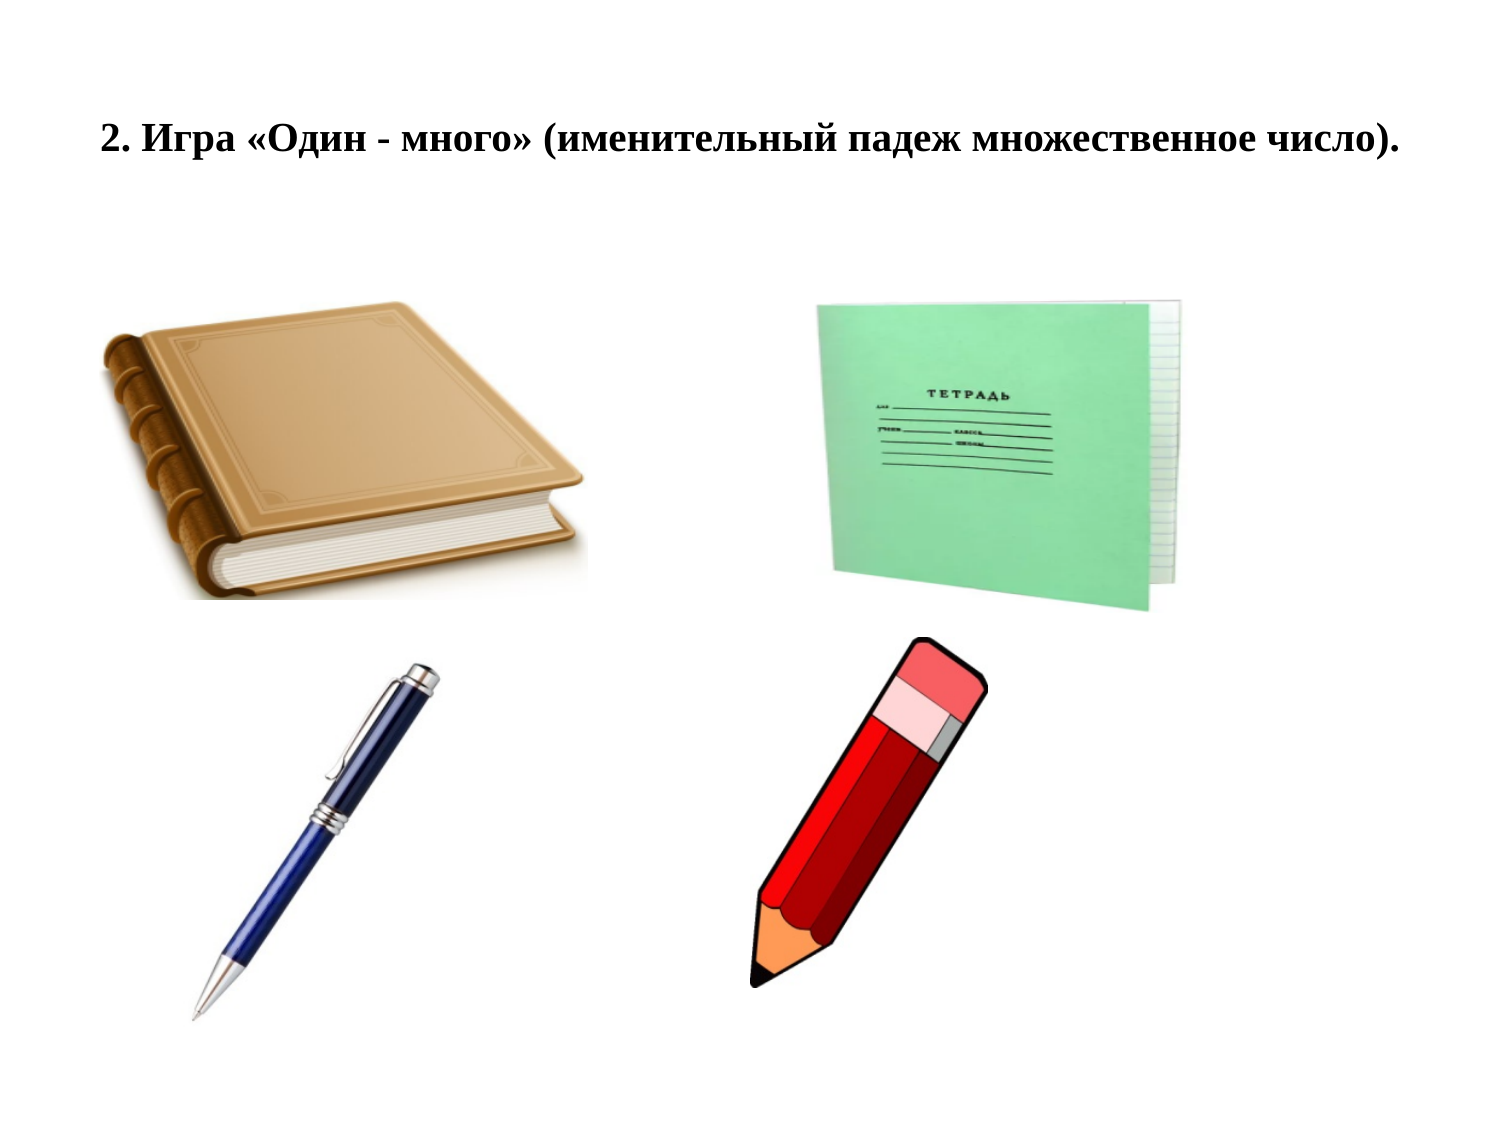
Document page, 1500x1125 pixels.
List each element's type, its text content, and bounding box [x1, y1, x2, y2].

picture [812, 299, 1188, 613]
picture [162, 649, 476, 1038]
title 2. Игра «Один - много» (именительный падеж множественное число). [75, 45, 1425, 233]
picture [749, 637, 988, 988]
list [99, 299, 588, 601]
